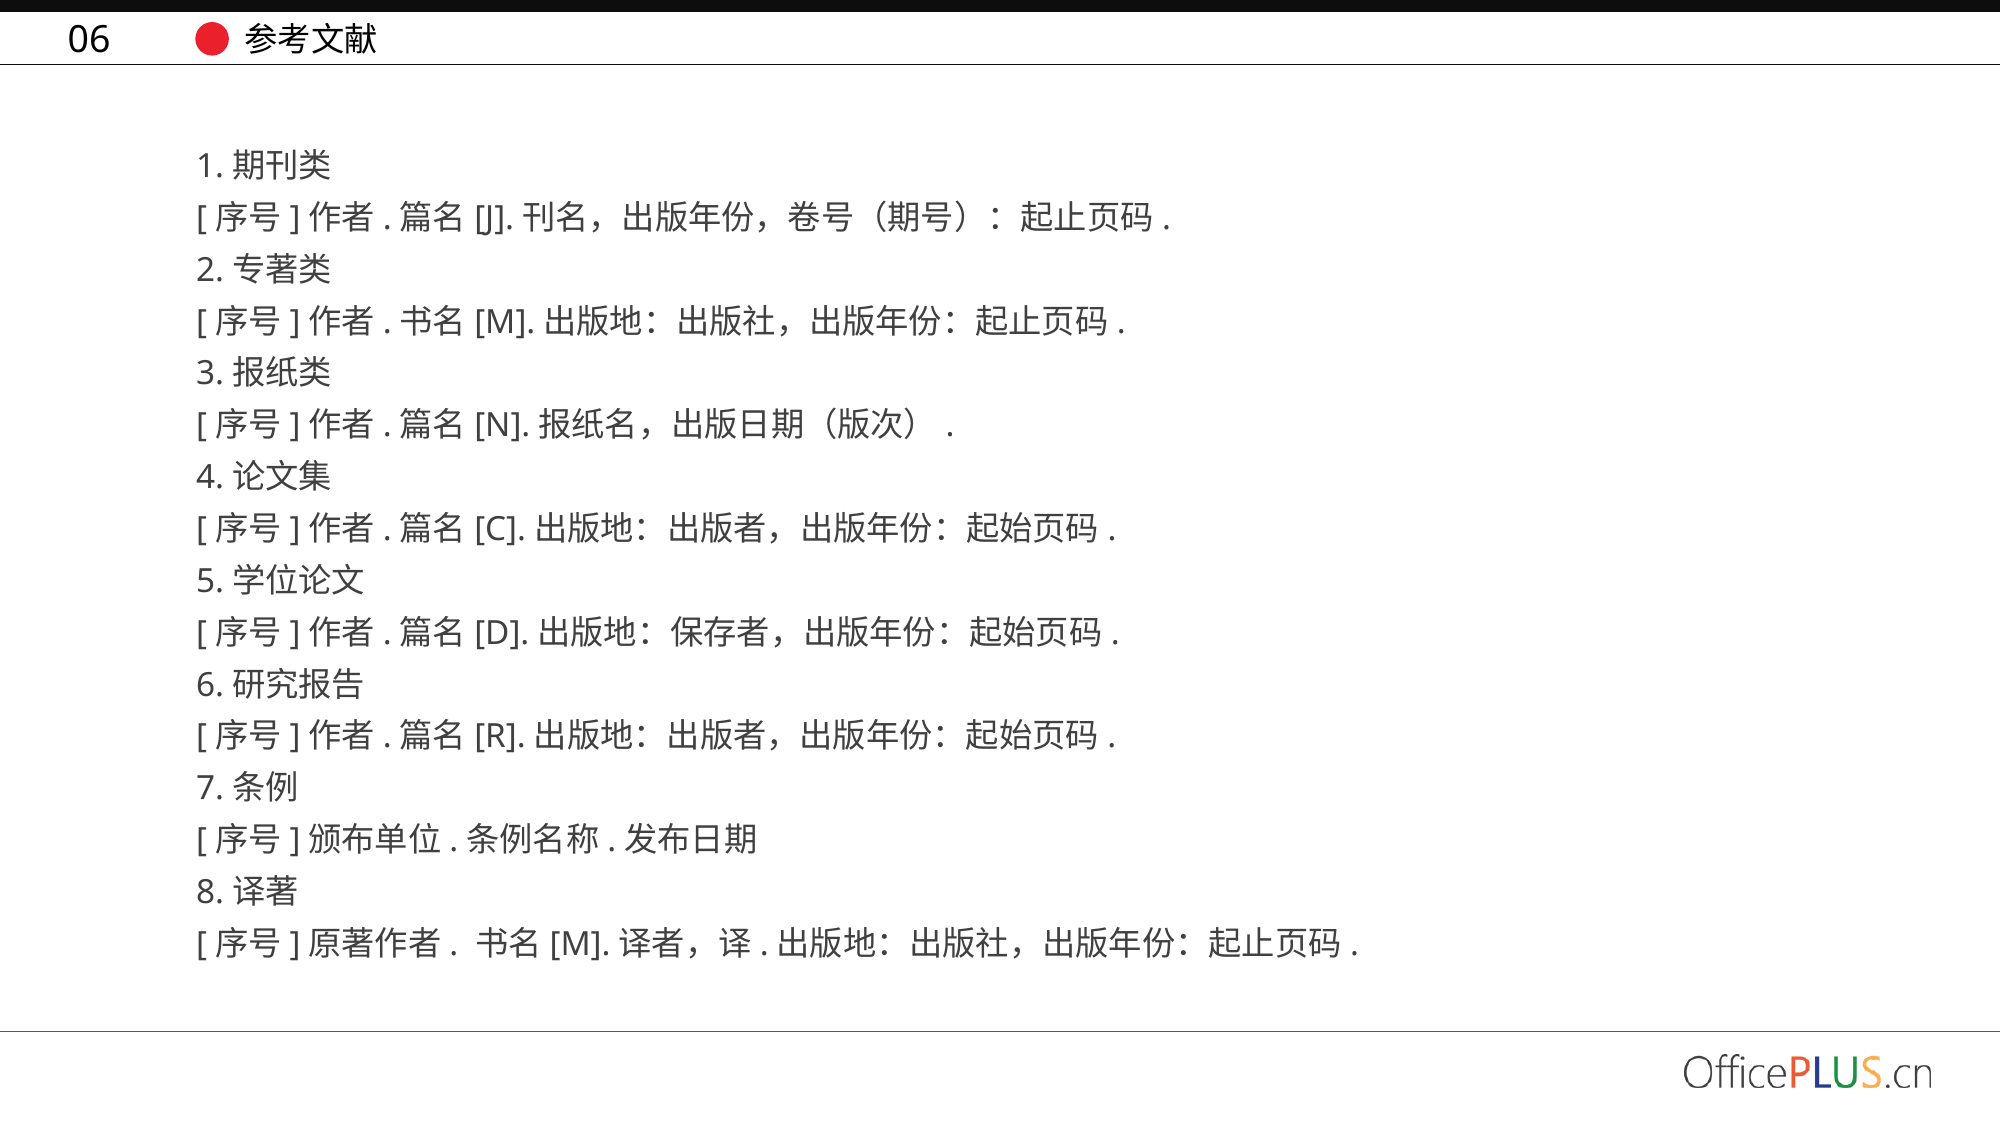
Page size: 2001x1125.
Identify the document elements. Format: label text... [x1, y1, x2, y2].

text_box 06 [52, 7, 126, 67]
text_box [194, 20, 230, 57]
text_box 1.期刊类 [序号]作者.篇名[J].刊名，出版年份，卷号（期号）：起止页码. 2.专著类 [序号]作者.书名[M].出版地：出版社，出版年份：起止页码. 3.报纸类 [序号]作者.篇名[N].报纸名，出版日期（版次）. 4.论文集 [序号]作者.篇名[C].出版地：出版者，出版年份：起始页码. 5.学位论文 [序号]作者.篇名[D].出版地：保存者，出版年份：起始页码. 6.研究报告 [序号]作者.篇名[R].出版地：出版者，出版年份：起始页码. 7.条例 [序号]颁布单位.条例名称.发布日期 8.译著 [序号]原著作者. 书名[M].译者，译.出版地：出版社，出版年份：起止页码. [181, 124, 1894, 970]
picture [1684, 1054, 1931, 1088]
text_box 参考文献 [229, 10, 393, 66]
